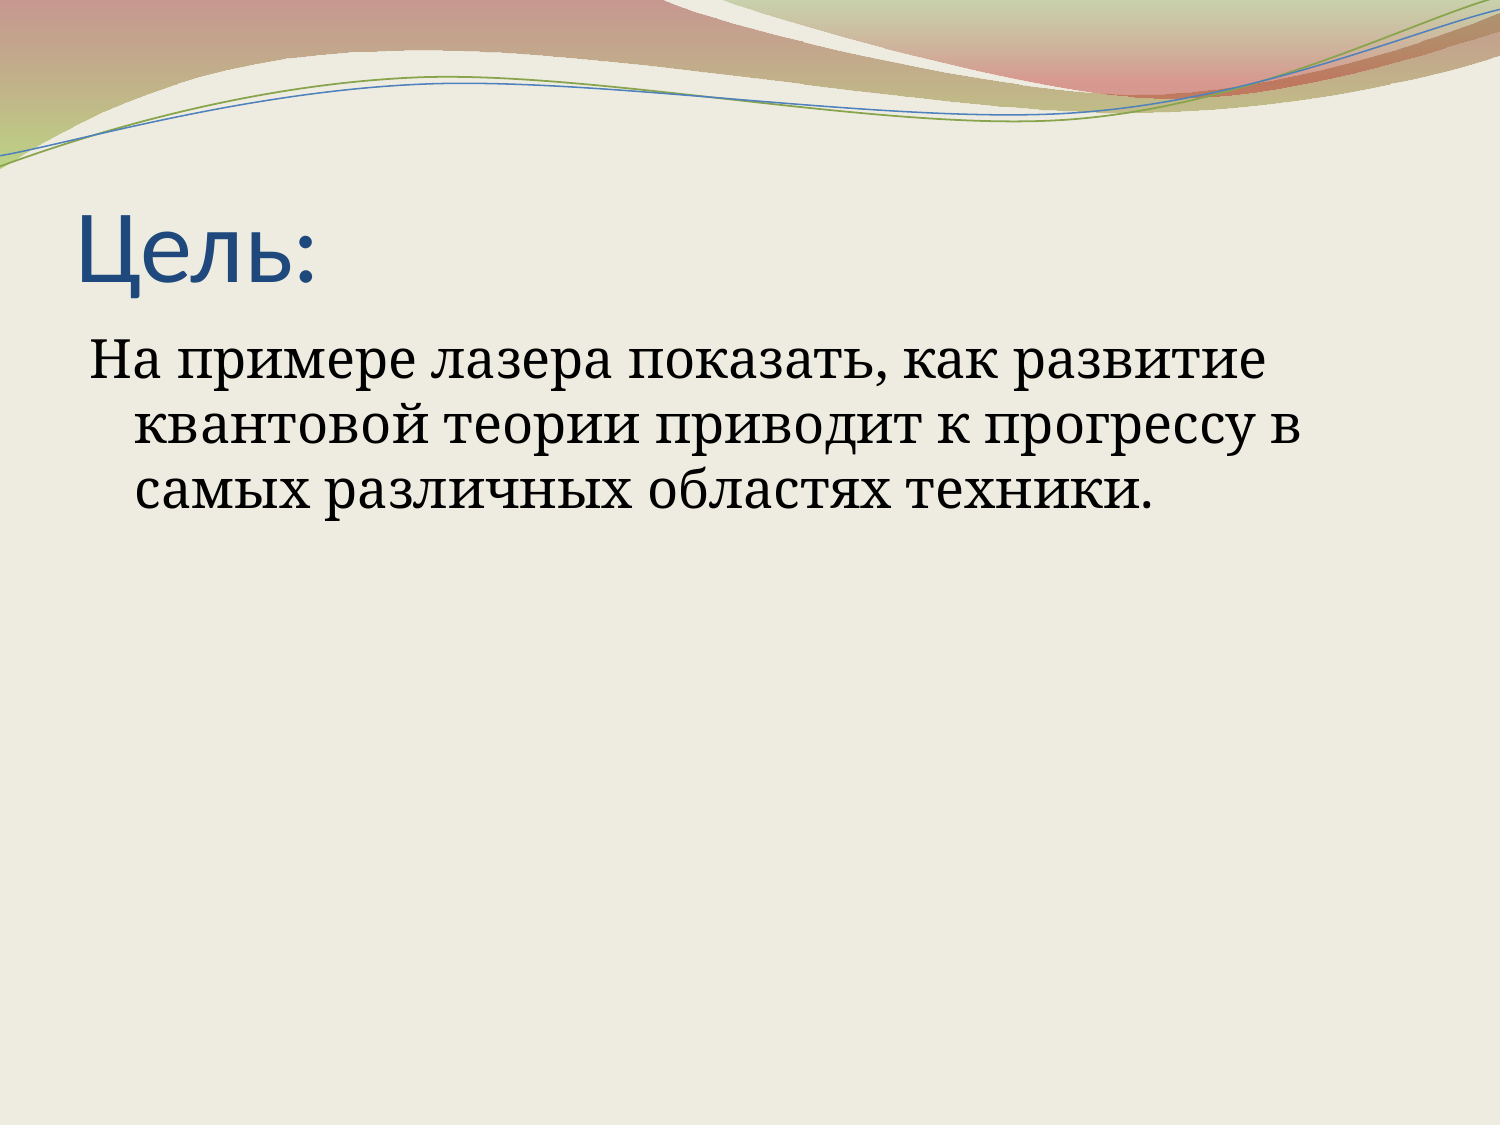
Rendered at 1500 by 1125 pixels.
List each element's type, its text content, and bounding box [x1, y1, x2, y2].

title Цель: [75, 115, 1425, 303]
list На примере лазера показать, как развитие квантовой теории приводит к прогрессу в самых различных областях техники. [75, 317, 1425, 1038]
